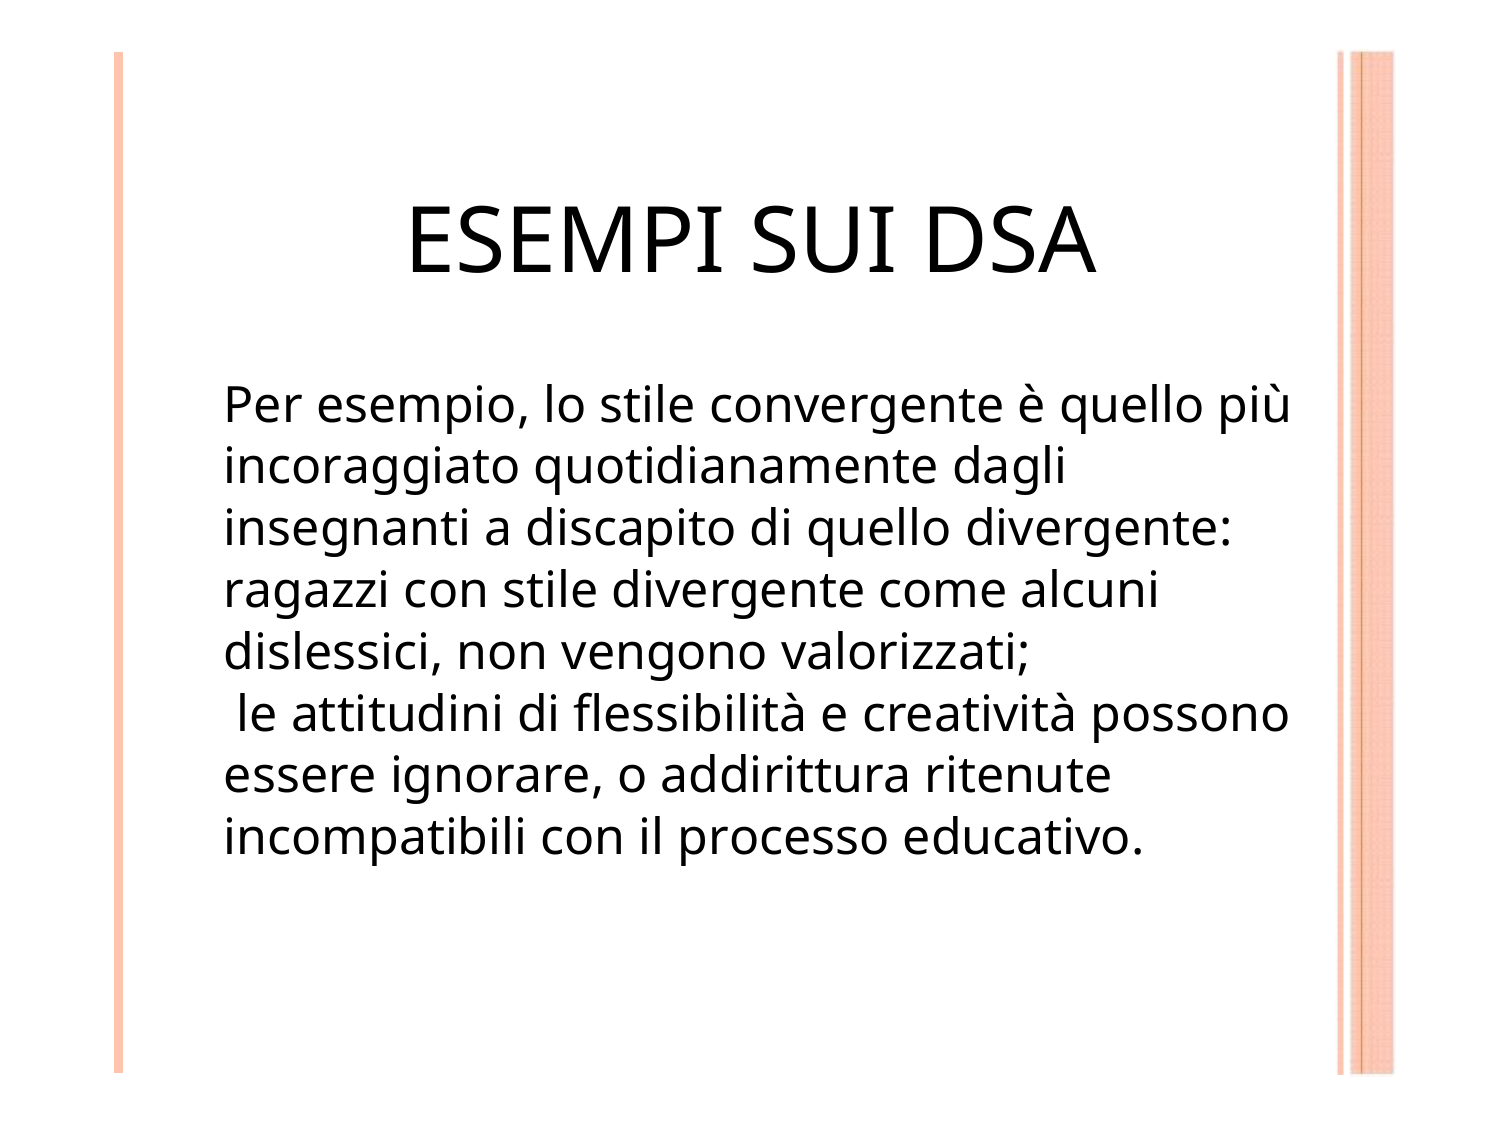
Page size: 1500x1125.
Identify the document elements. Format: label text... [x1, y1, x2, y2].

text_box [1349, 49, 1396, 60]
text_box [1335, 330, 1345, 1075]
text_box [1335, 49, 1345, 60]
text_box Per esempio, lo stile convergente è quello più incoraggiato quotidianamente dagli insegnanti a discapito di quello divergente: ragazzi con stile divergente come alcuni dislessici, non vengono valorizzati; le attitudini di flessibilità e creatività possono essere ignorare, o addirittura ritenute incompatibili con il processo educativo. [221, 370, 1317, 865]
text_box [1349, 330, 1396, 1077]
title ESEMPI SUI DSA [75, 60, 1425, 330]
